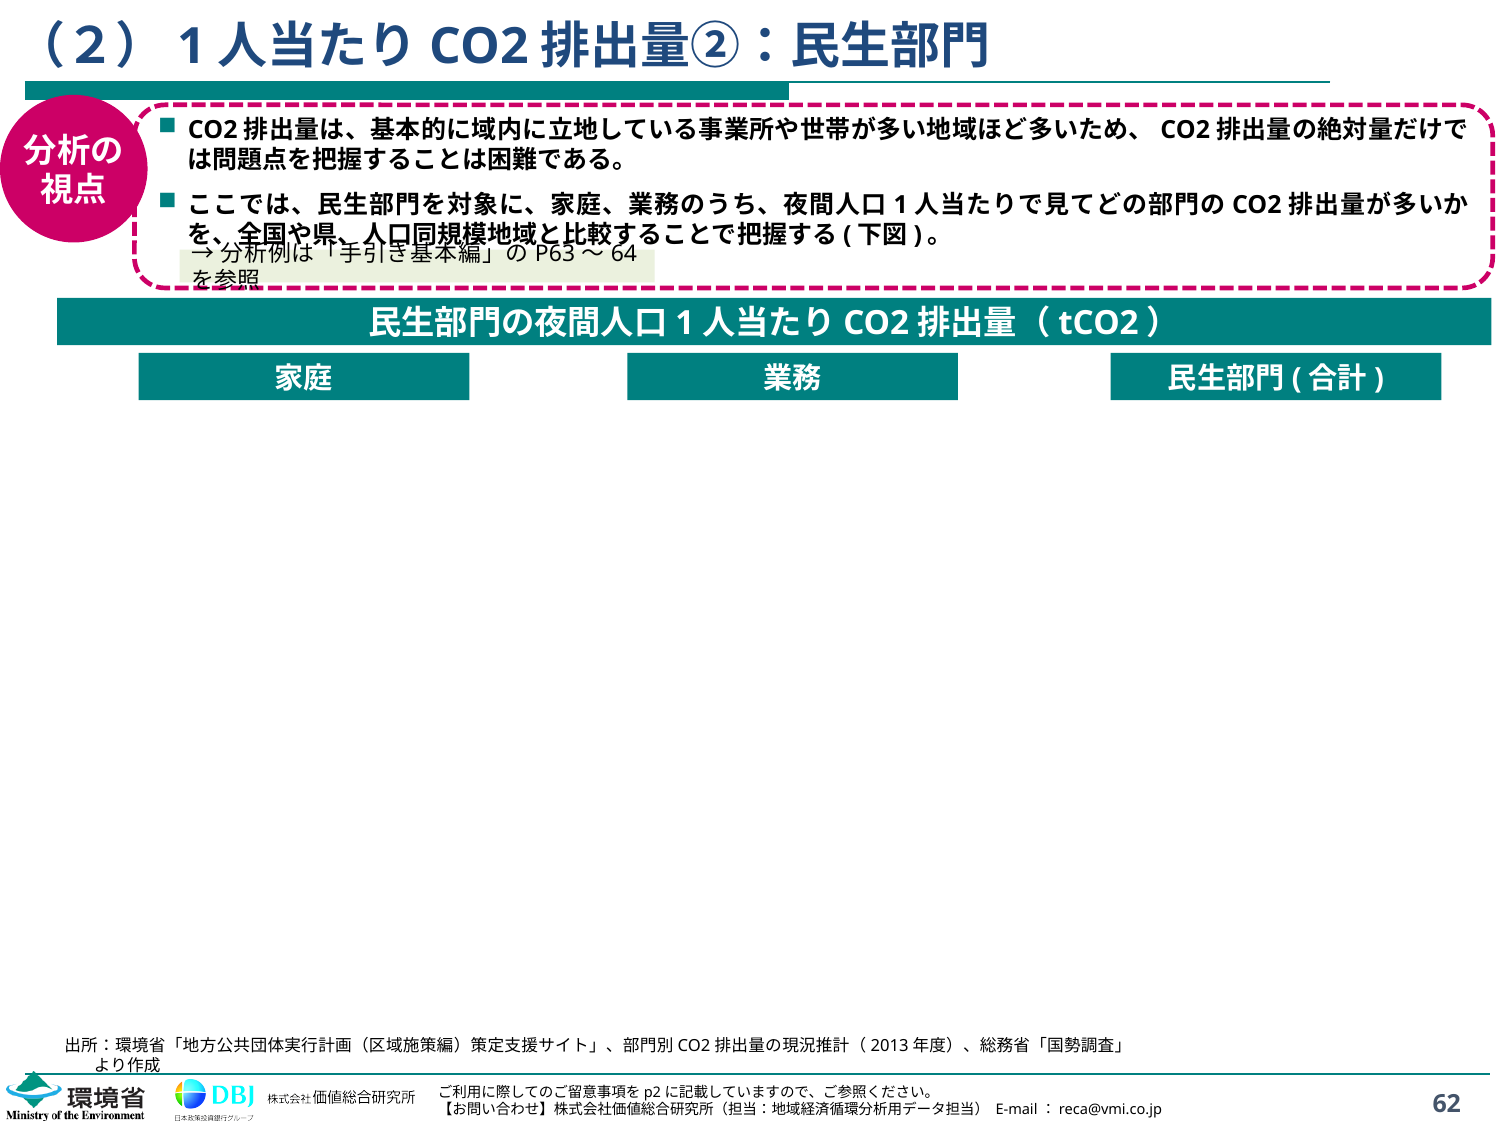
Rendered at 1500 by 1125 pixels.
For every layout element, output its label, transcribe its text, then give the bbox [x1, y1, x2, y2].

slide_number 62 [1393, 1079, 1500, 1122]
text_box 分析の 視点 [0, 94, 148, 243]
title （２）1人当たりCO2排出量②：民生部門 [0, 0, 1304, 82]
picture [171, 1082, 419, 1125]
text_box →分析例は「手引き基本編」のP63～64を参照 [179, 249, 655, 283]
text_box 業務 [627, 352, 958, 401]
text_box CO2排出量は、基本的に域内に立地している事業所や世帯が多い地域ほど多いため、CO2排出量の絶対量だけでは問題点を把握することは困難である。 ここでは、民生部門を対象に、家庭、業務のうち、夜間人口1人当たりで見てどの部門のCO2排出量が多いかを、全国や県、人口同規模地域と比較することで把握する(下図)。 [134, 104, 1493, 288]
text_box 出所：環境省「地方公共団体実行計画（区域施策編）策定支援サイト」、部門別CO2排出量の現況推計（2013年度）、総務省「国勢調査」より作成 [49, 1027, 1147, 1082]
picture [2, 1071, 148, 1125]
text_box 家庭 [138, 352, 470, 401]
text_box 民生部門の夜間人口1人当たりCO2排出量（tCO2） [57, 297, 1492, 346]
text_box 民生部門(合計) [1110, 352, 1442, 401]
